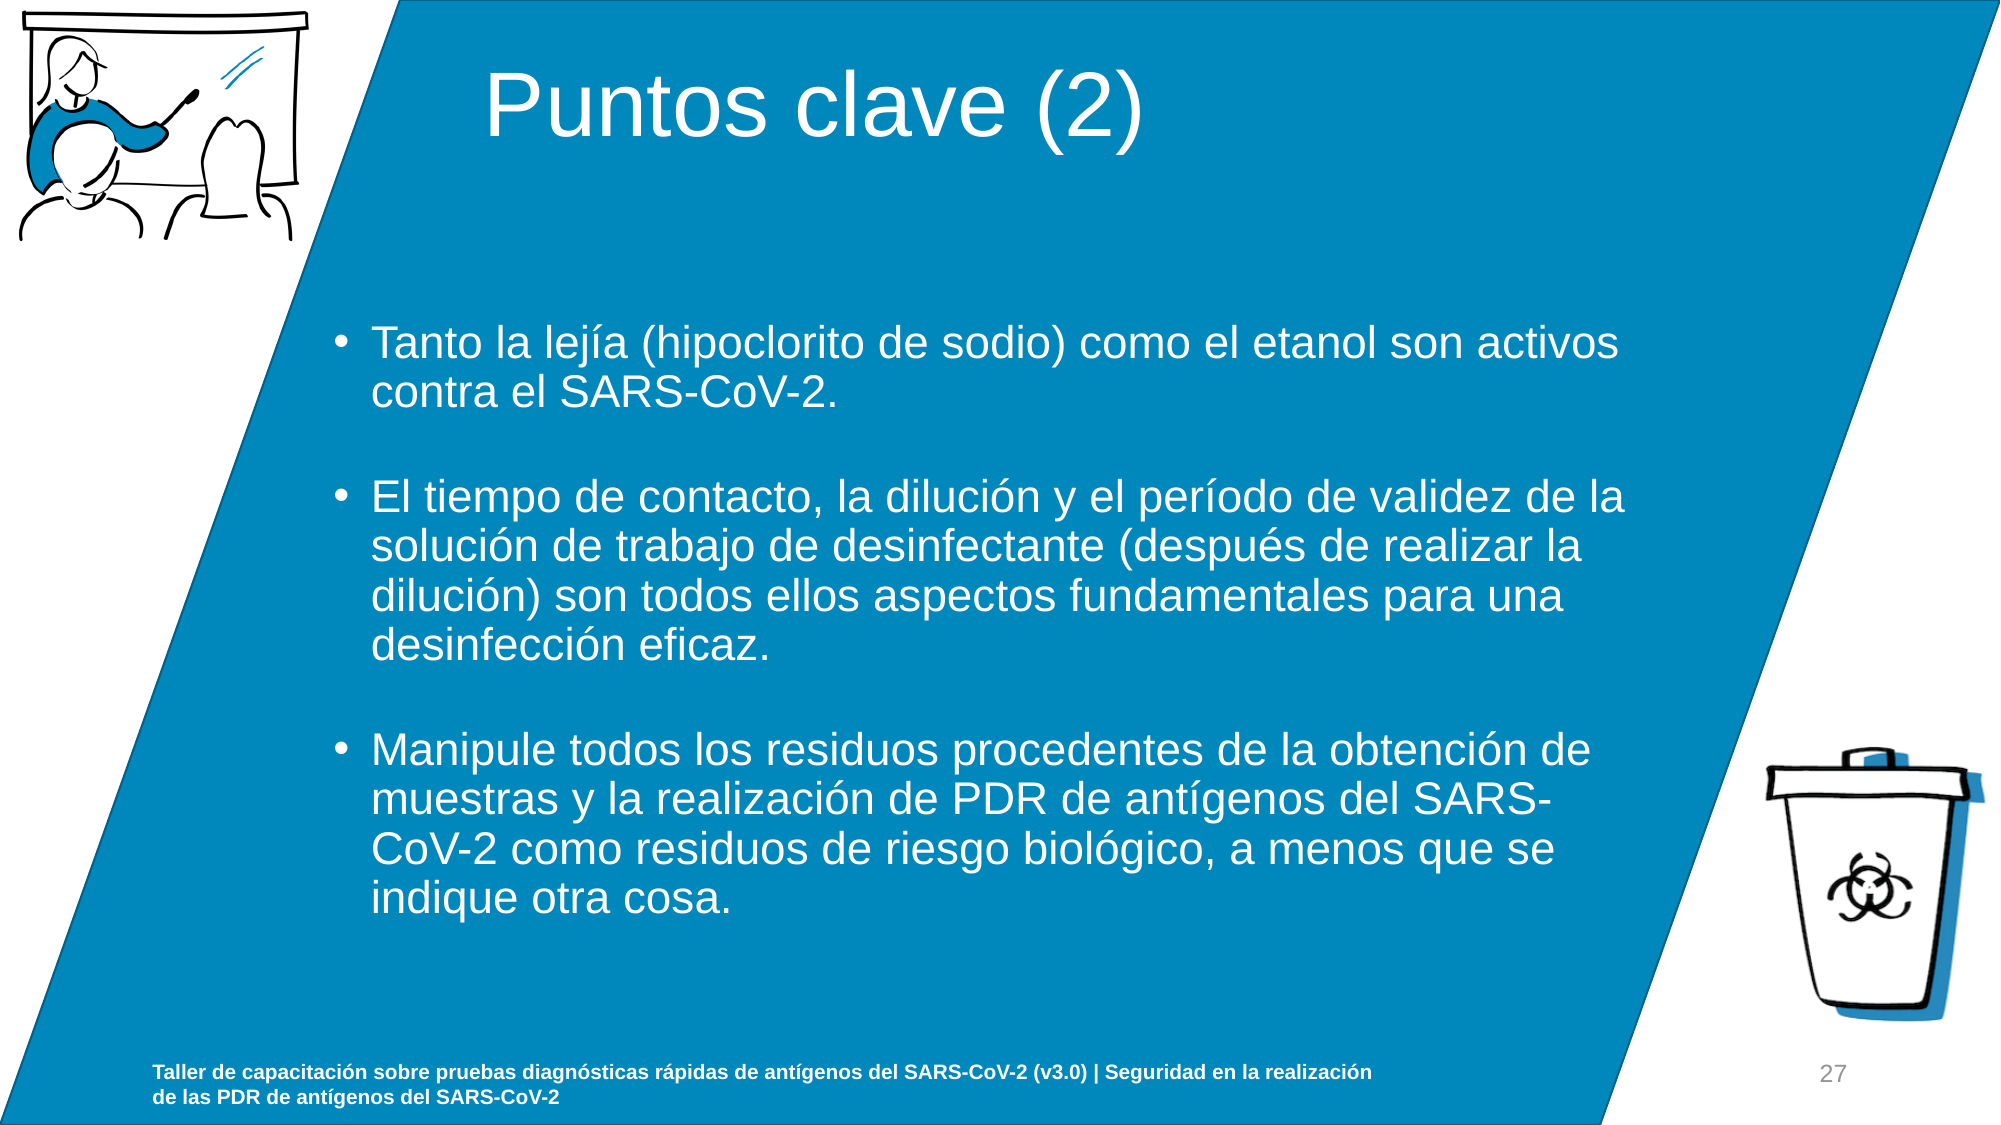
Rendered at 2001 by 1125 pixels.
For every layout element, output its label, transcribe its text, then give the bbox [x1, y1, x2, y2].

text_box Puntos clave (2) [468, 49, 1236, 205]
picture [1759, 720, 1991, 1043]
picture [0, 0, 325, 255]
text_box [0, 0, 2000, 1125]
text_box Tanto la lejía (hipoclorito de sodio) como el etanol son activos contra el SARS-CoV-2. El tiempo de contacto, la dilución y el período de validez de la solución de trabajo de desinfectante (después de realizar la dilución) son todos ellos aspectos fundamentales para una desinfección eficaz. Manipule todos los residuos procedentes de la obtención de muestras y la realización de PDR de antígenos del SARS-CoV-2 como residuos de riesgo biológico, a menos que se indique otra cosa. [318, 311, 1666, 1040]
slide_number 27 [1609, 1042, 1863, 1103]
footer Taller de capacitación sobre pruebas diagnósticas rápidas de antígenos del SARS-CoV-2 (v3.0) | Seguridad en la realización de las PDR de antígenos del SARS-CoV-2 [137, 1042, 1413, 1125]
